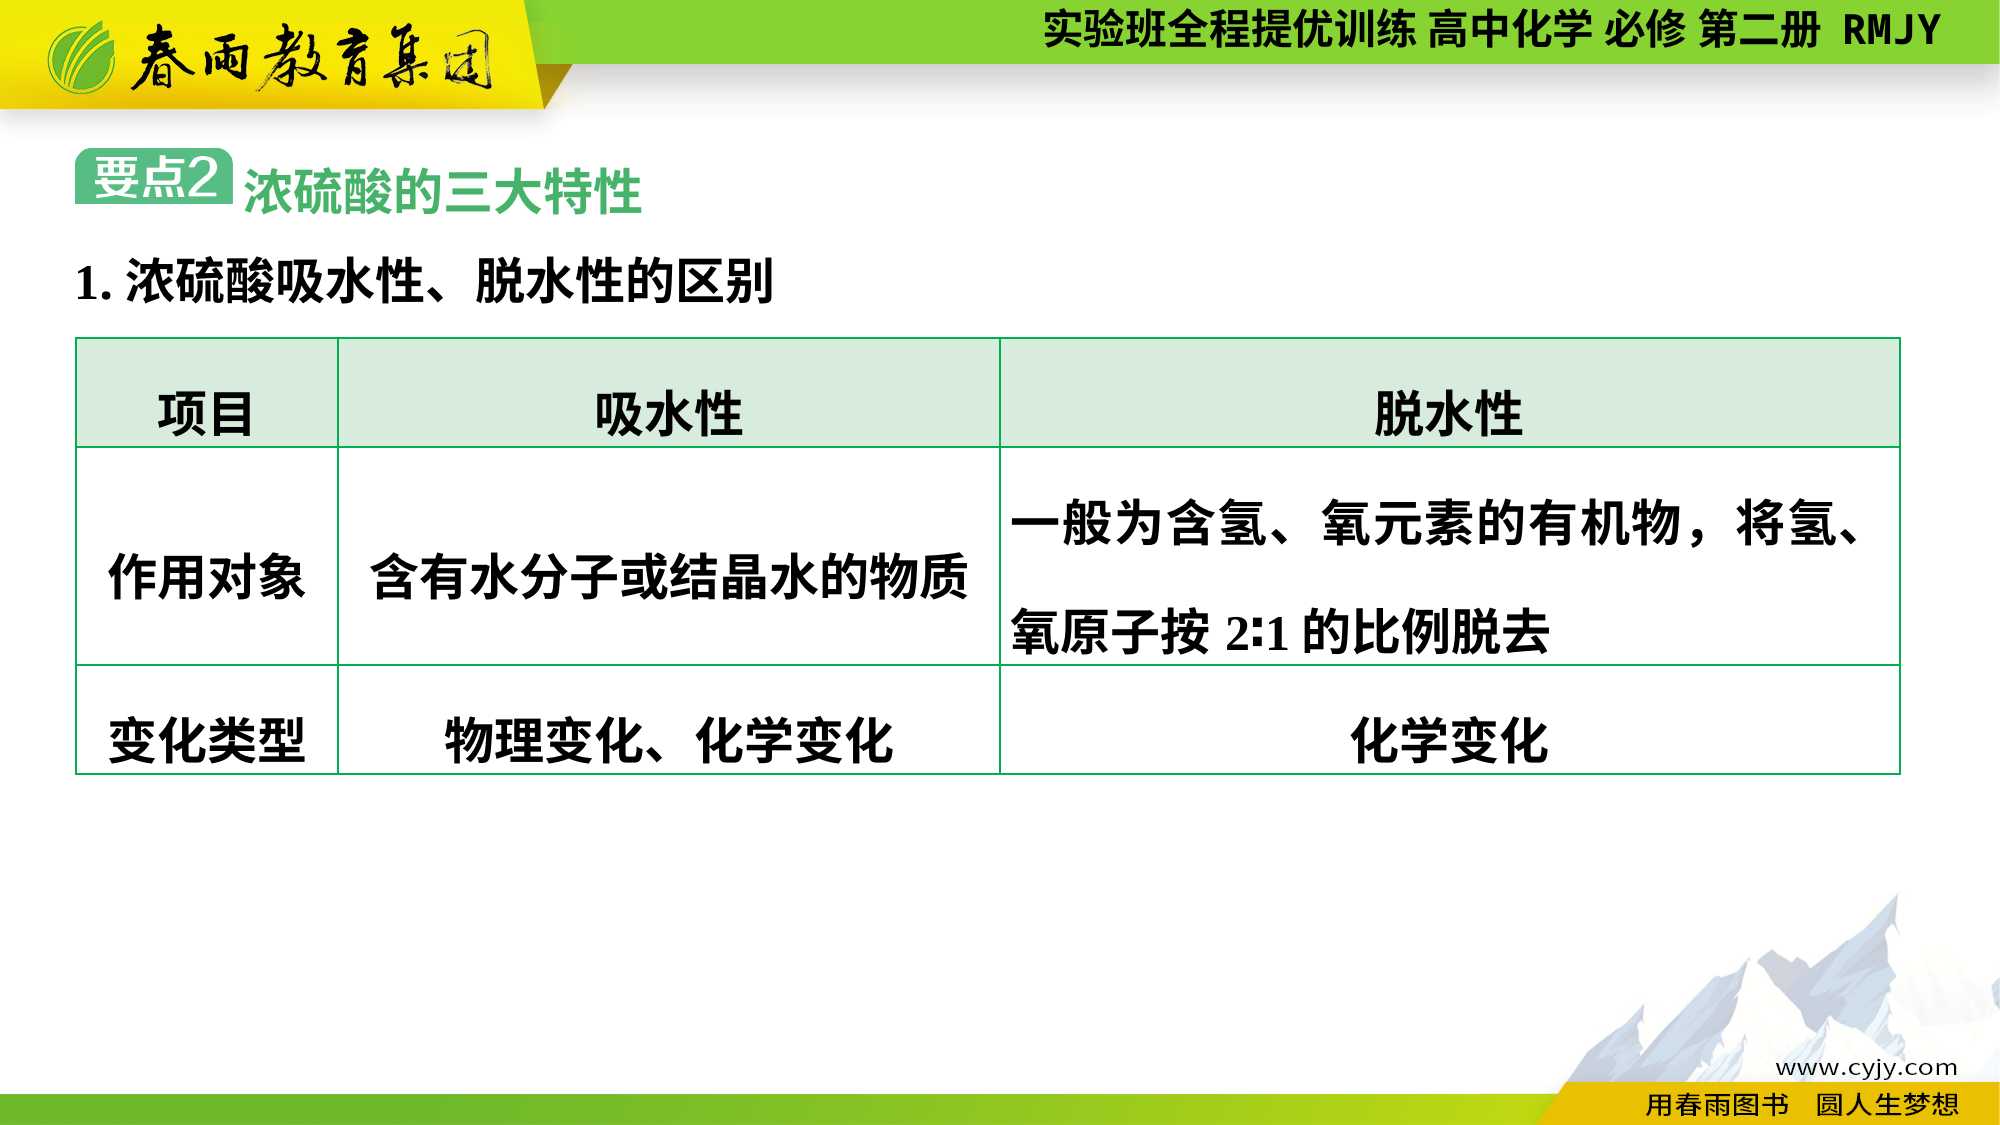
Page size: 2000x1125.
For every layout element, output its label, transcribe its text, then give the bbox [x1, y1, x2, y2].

table_header 脱水性 [1001, 339, 1899, 446]
table_cell 变化类型 [77, 666, 337, 773]
table_cell 化学变化 [1001, 666, 1899, 773]
table_cell 一般为含氢、氧元素的有机物，将氢、氧原子按2∶1的比例脱去 [1001, 448, 1899, 664]
picture [0, 0, 2000, 1125]
table_cell 物理变化、化学变化 [339, 666, 999, 773]
table_cell 作用对象 [77, 448, 337, 664]
list 浓硫酸的三大特性 1.浓硫酸吸水性、脱水性的区别 [59, 122, 1944, 308]
table_header 吸水性 [339, 339, 999, 446]
table_header 项目 [77, 339, 337, 446]
table_cell 含有水分子或结晶水的物质 [339, 448, 999, 664]
